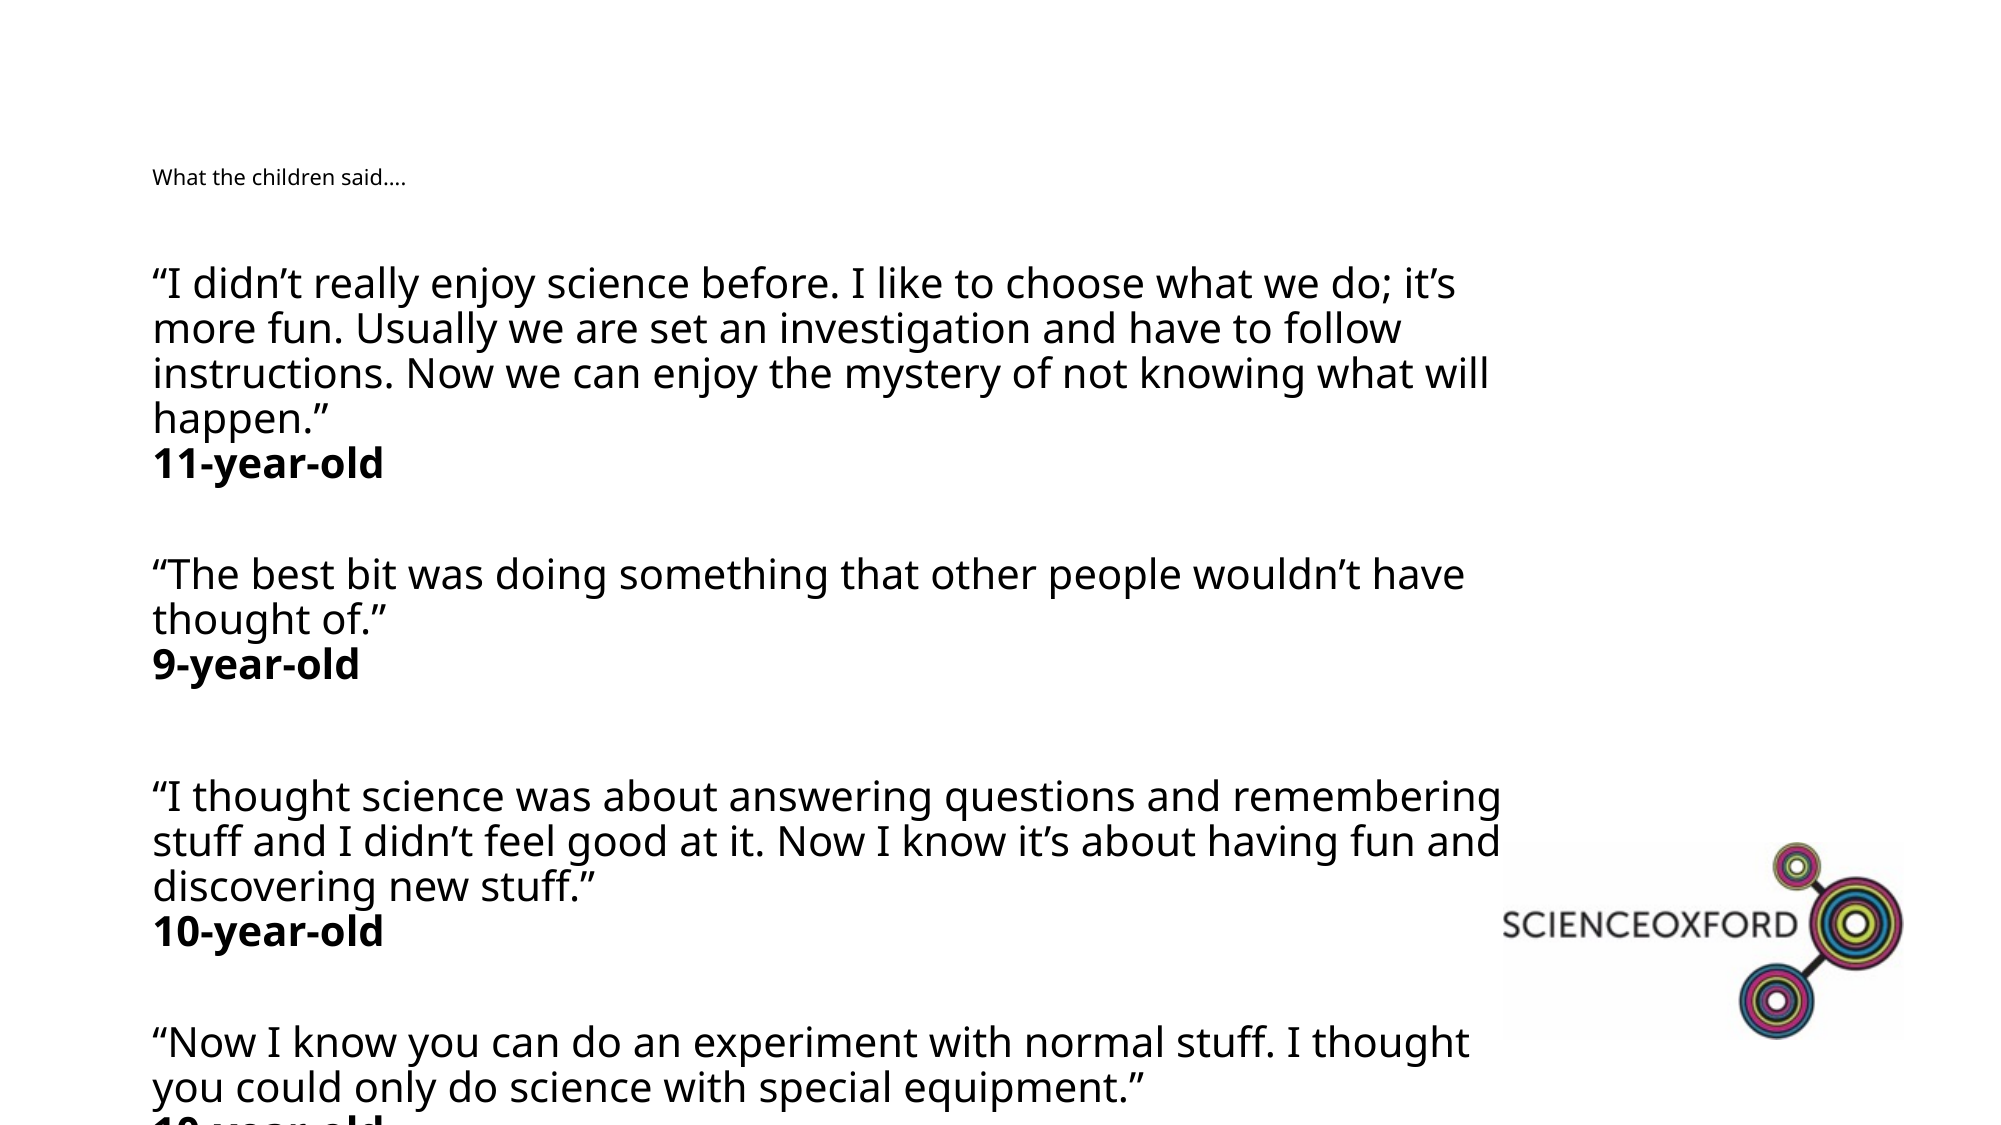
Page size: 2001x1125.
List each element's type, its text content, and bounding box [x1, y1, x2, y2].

title What the children said…. [137, 87, 1863, 272]
picture [1502, 842, 1904, 1040]
list “I didn’t really enjoy science before. I like to choose what we do; it’s more fun. Usually we are set an investigation and have to follow instructions. Now we can enjoy the mystery of not knowing what will happen.” 11-year-old “The best bit was doing something that other people wouldn’t have thought of.” 9-year-old “I thought science was about answering questions and remembering stuff and I didn’t feel good at it. Now I know it’s about having fun and discovering new stuff.” 10-year-old “Now I know you can do an experiment with normal stuff. I thought you could only do science with special equipment.” 10-year-old [137, 255, 1528, 1046]
